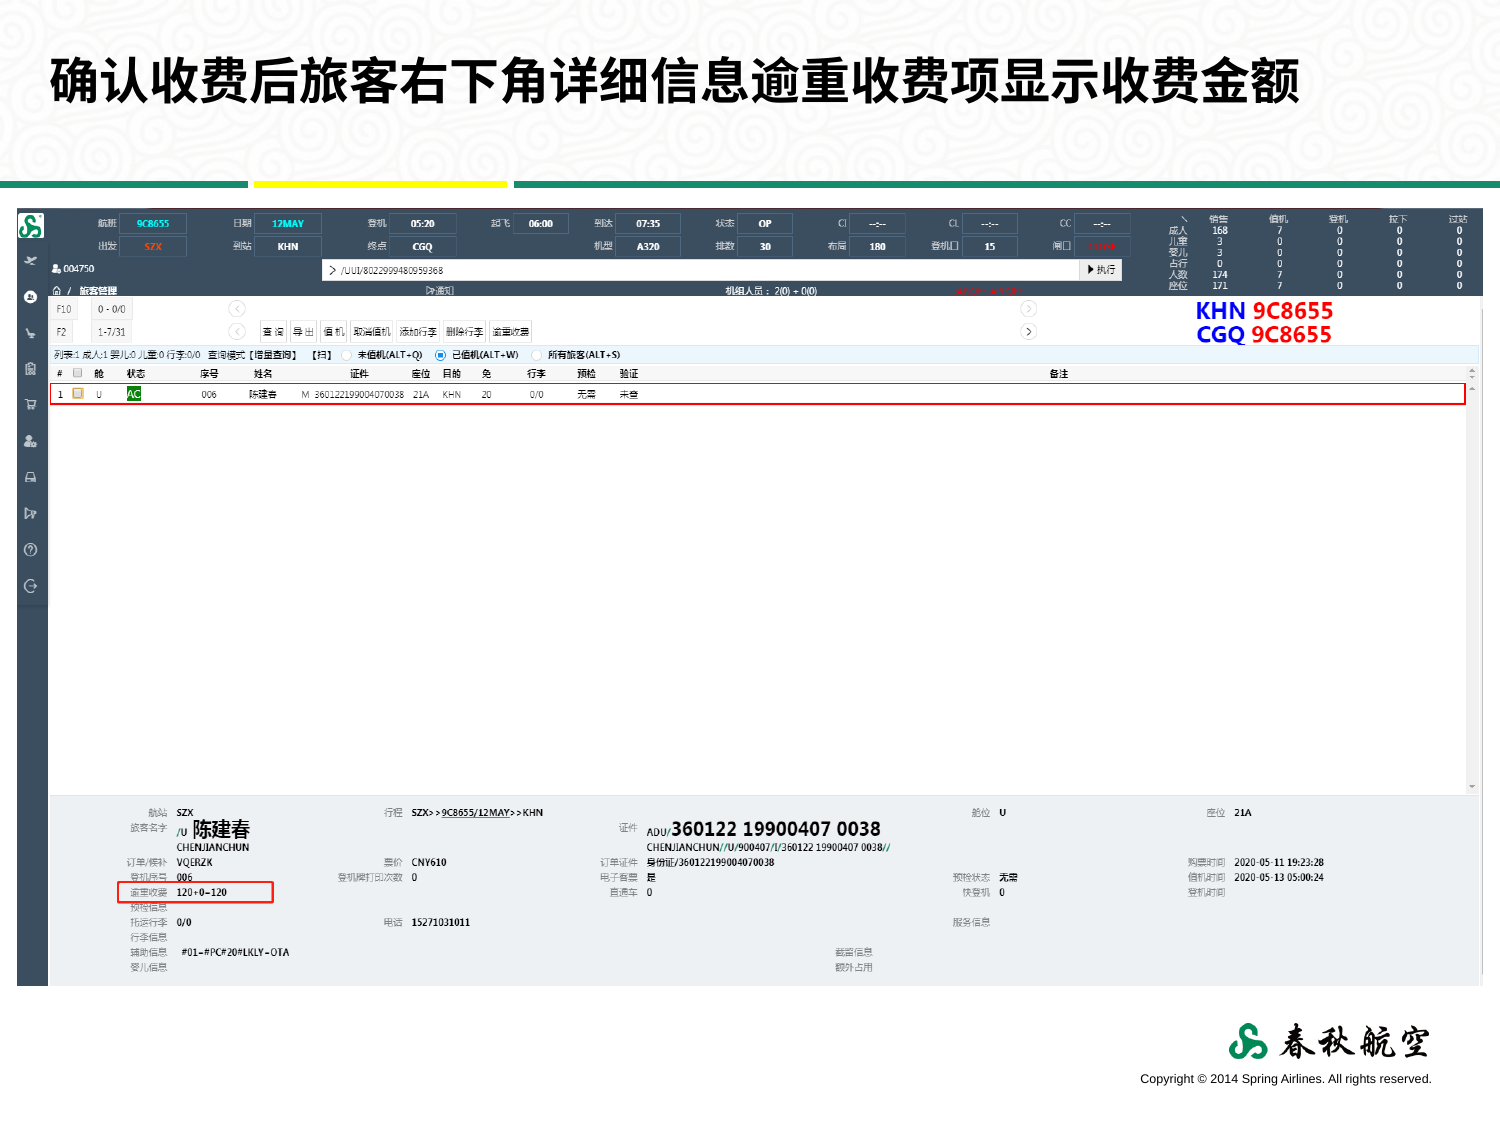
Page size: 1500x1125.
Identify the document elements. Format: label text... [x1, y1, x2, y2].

picture [17, 207, 1483, 986]
picture [1229, 1023, 1429, 1059]
text_box 确认收费后旅客右下角详细信息逾重收费项显示收费金额 [35, 42, 1486, 118]
